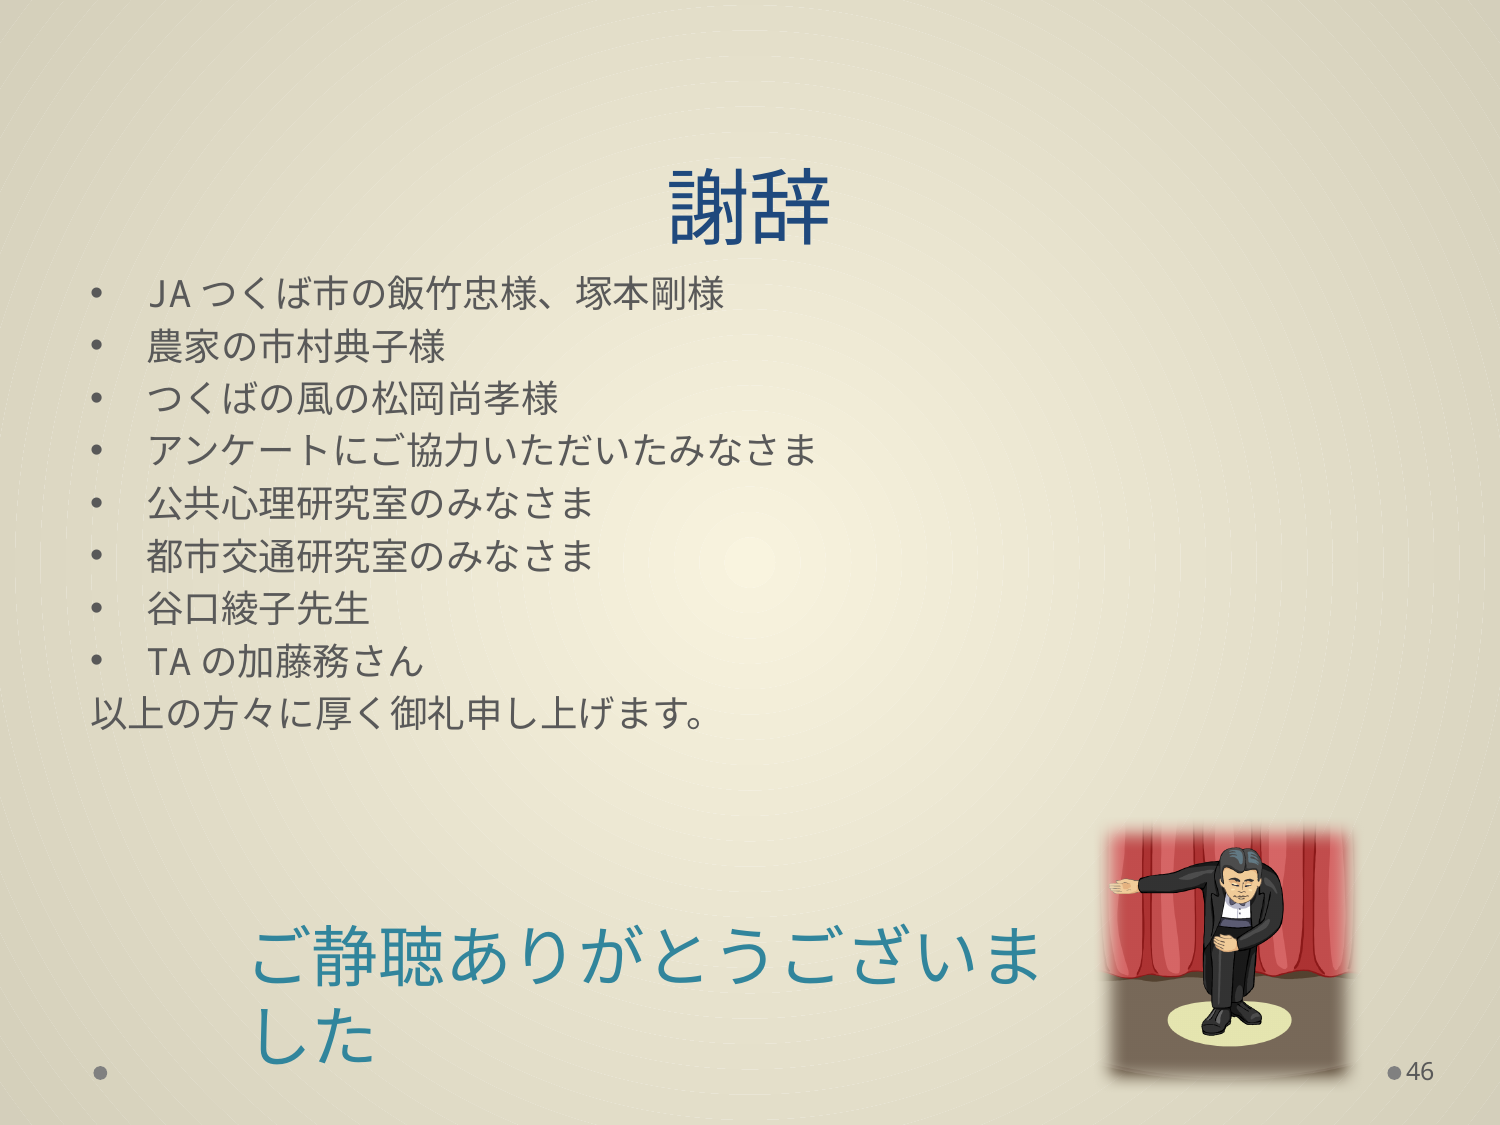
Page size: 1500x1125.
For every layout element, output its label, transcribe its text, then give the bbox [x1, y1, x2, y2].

title 謝辞 [75, 0, 1425, 262]
picture [1092, 810, 1369, 1099]
text_box ご静聴ありがとうございました [230, 906, 1087, 1082]
slide_number 46 [1401, 1042, 1494, 1103]
list JAつくば市の飯竹忠様、塚本剛様 農家の市村典子様 つくばの風の松岡尚孝様 アンケートにご協力いただいたみなさま 公共心理研究室のみなさま 都市交通研究室のみなさま 谷口綾子先生 TAの加藤務さん 以上の方々に厚く御礼申し上げます。 [74, 262, 1426, 1006]
